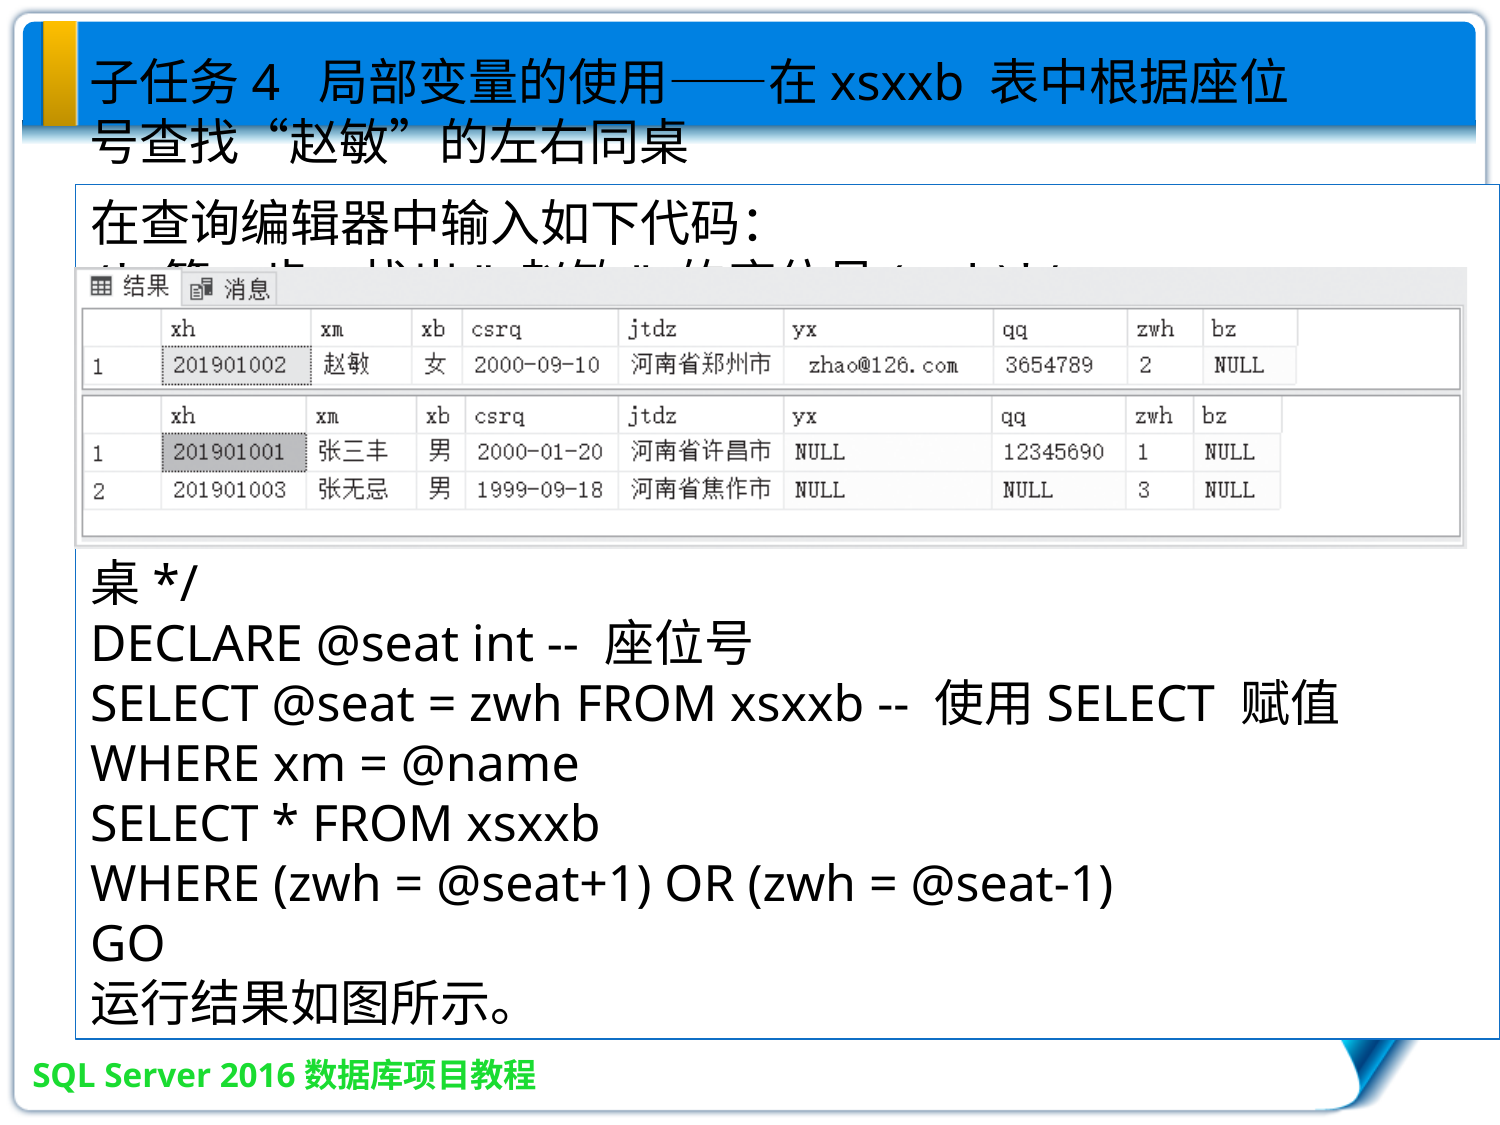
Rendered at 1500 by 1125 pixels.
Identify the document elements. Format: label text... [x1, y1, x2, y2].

picture [0, 0, 1500, 1125]
title 子任务4 局部变量的使用——在xsxxb 表中根据座位号查找“赵敏”的左右同桌 [75, 42, 1316, 184]
text_box 在查询编辑器中输入如下代码： /* 第一步, 找出" 赵敏" 的座位号(zwh)*/ DECLARE @name varchar(8) -- 定义一个学生姓名变量 SET @name = ' 赵敏' -- 使用SET 赋值 SELECT * FROM x sxxb WHERE xm = @name /* 第二步, 对" 赵敏" 的座位号加1 或减1, 找赵敏的左右同桌*/ DECLARE @seat int -- 座位号 SELECT @seat = zwh FROM xsxxb -- 使用SELECT 赋值 WHERE xm = @name SELECT * FROM xsxxb WHERE (zwh = @seat+1) OR (zwh = @seat-1) GO 运行结果如图所示。 [75, 184, 1500, 1040]
